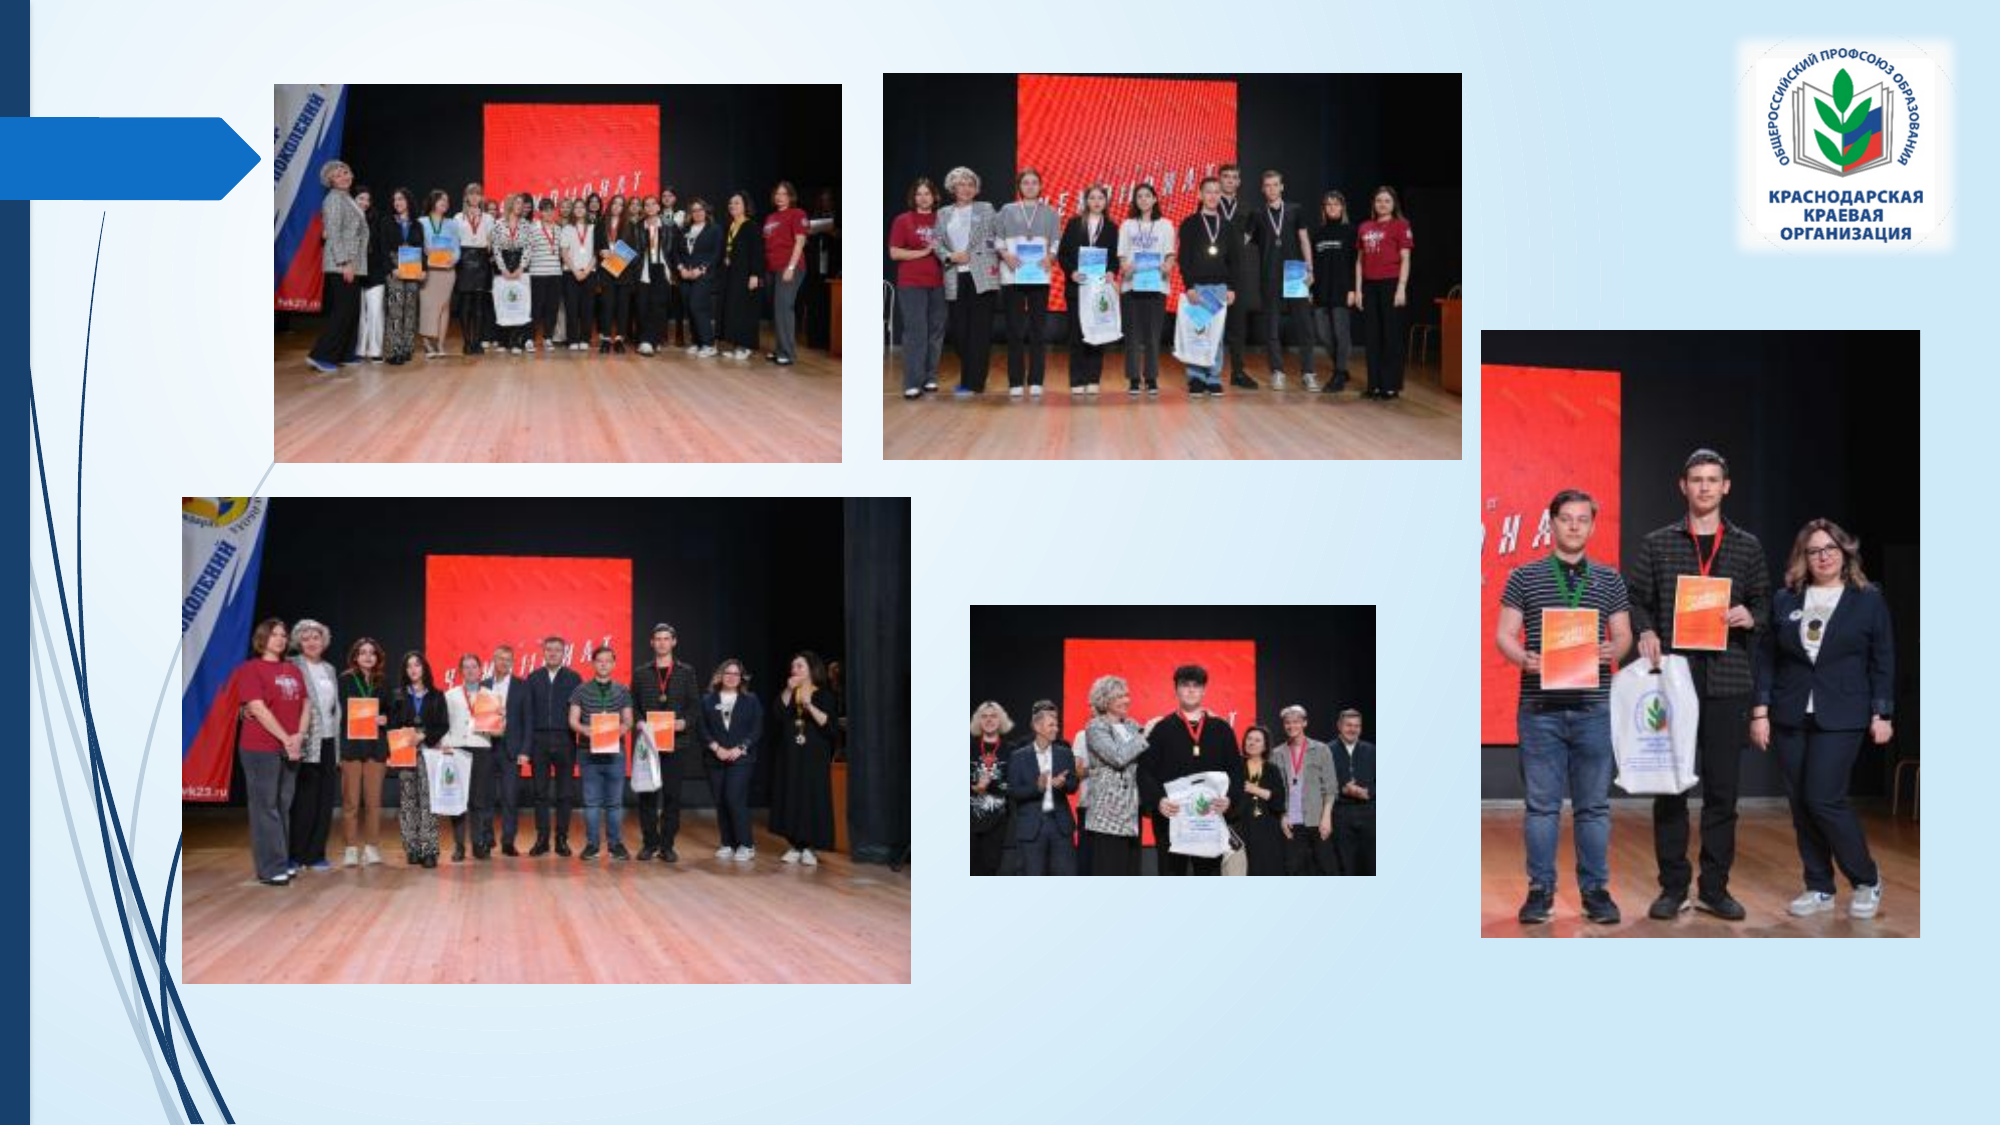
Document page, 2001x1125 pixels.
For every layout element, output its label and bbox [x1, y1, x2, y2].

picture [970, 605, 1376, 876]
picture [883, 73, 1463, 460]
picture [182, 497, 911, 984]
picture [1722, 24, 1970, 267]
picture [273, 84, 842, 464]
picture [1480, 330, 1921, 939]
